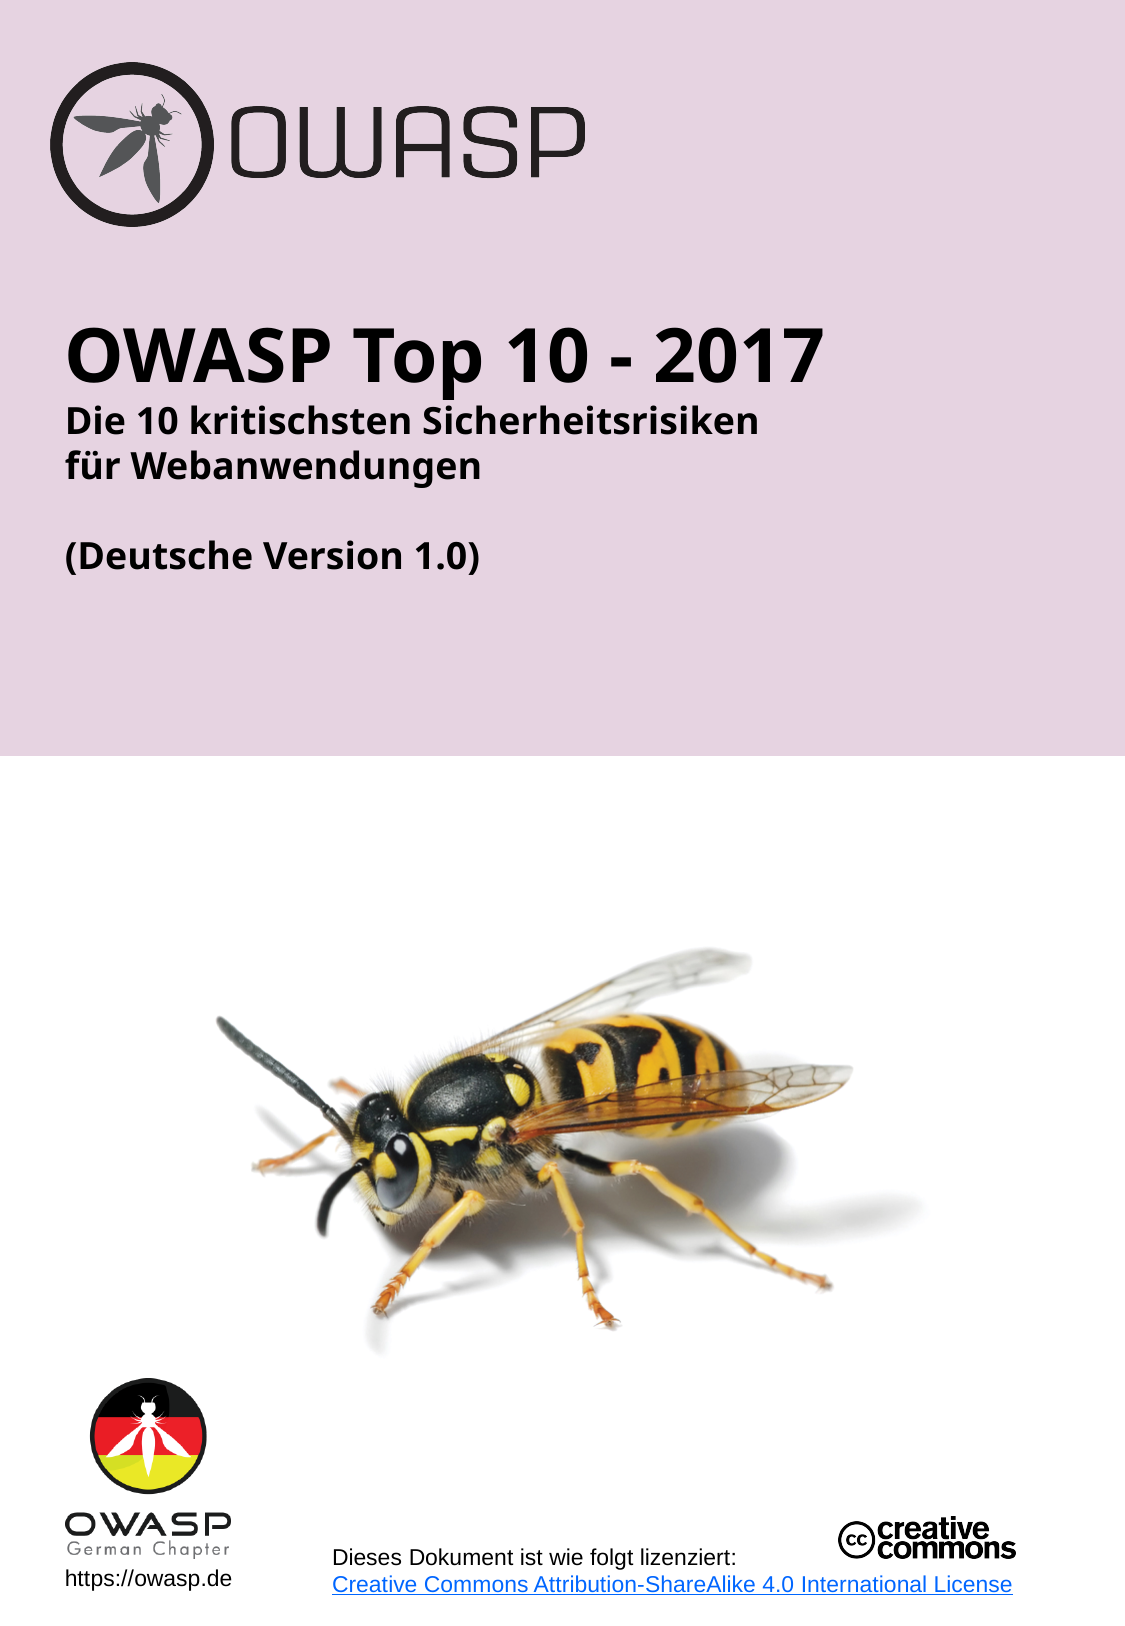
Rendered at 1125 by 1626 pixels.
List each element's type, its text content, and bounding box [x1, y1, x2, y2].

picture [49, 62, 586, 227]
picture [65, 869, 963, 1560]
text_box https://owasp.de [49, 1556, 318, 1599]
text_box [0, 0, 1125, 758]
picture [837, 1515, 1016, 1559]
text_box Dieses Dokument ist wie folgt lizenziert: Creative Commons Attribution-ShareAlike 4.0 International License [317, 1534, 1038, 1605]
text_box OWASP Top 10 - 2017 Die 10 kritischsten Sicherheitsrisiken für Webanwendungen (Deutsche Version 1.0) [49, 299, 1074, 585]
